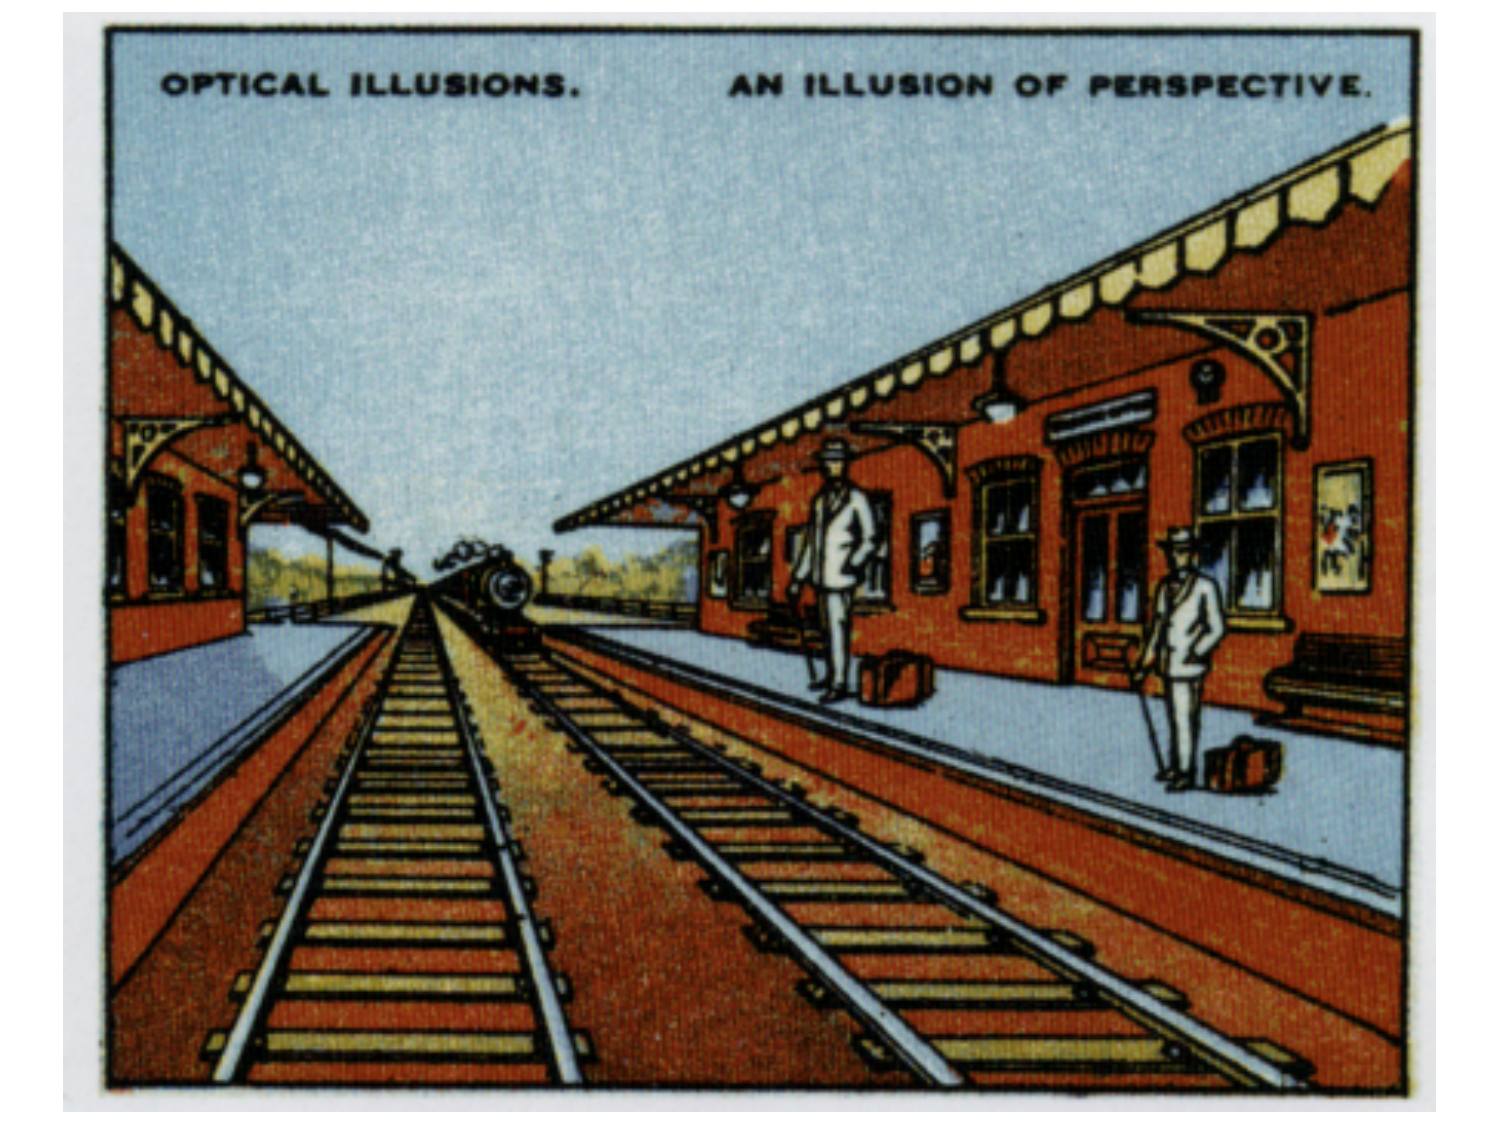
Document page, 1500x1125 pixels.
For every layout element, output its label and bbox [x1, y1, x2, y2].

picture [63, 12, 1436, 1112]
